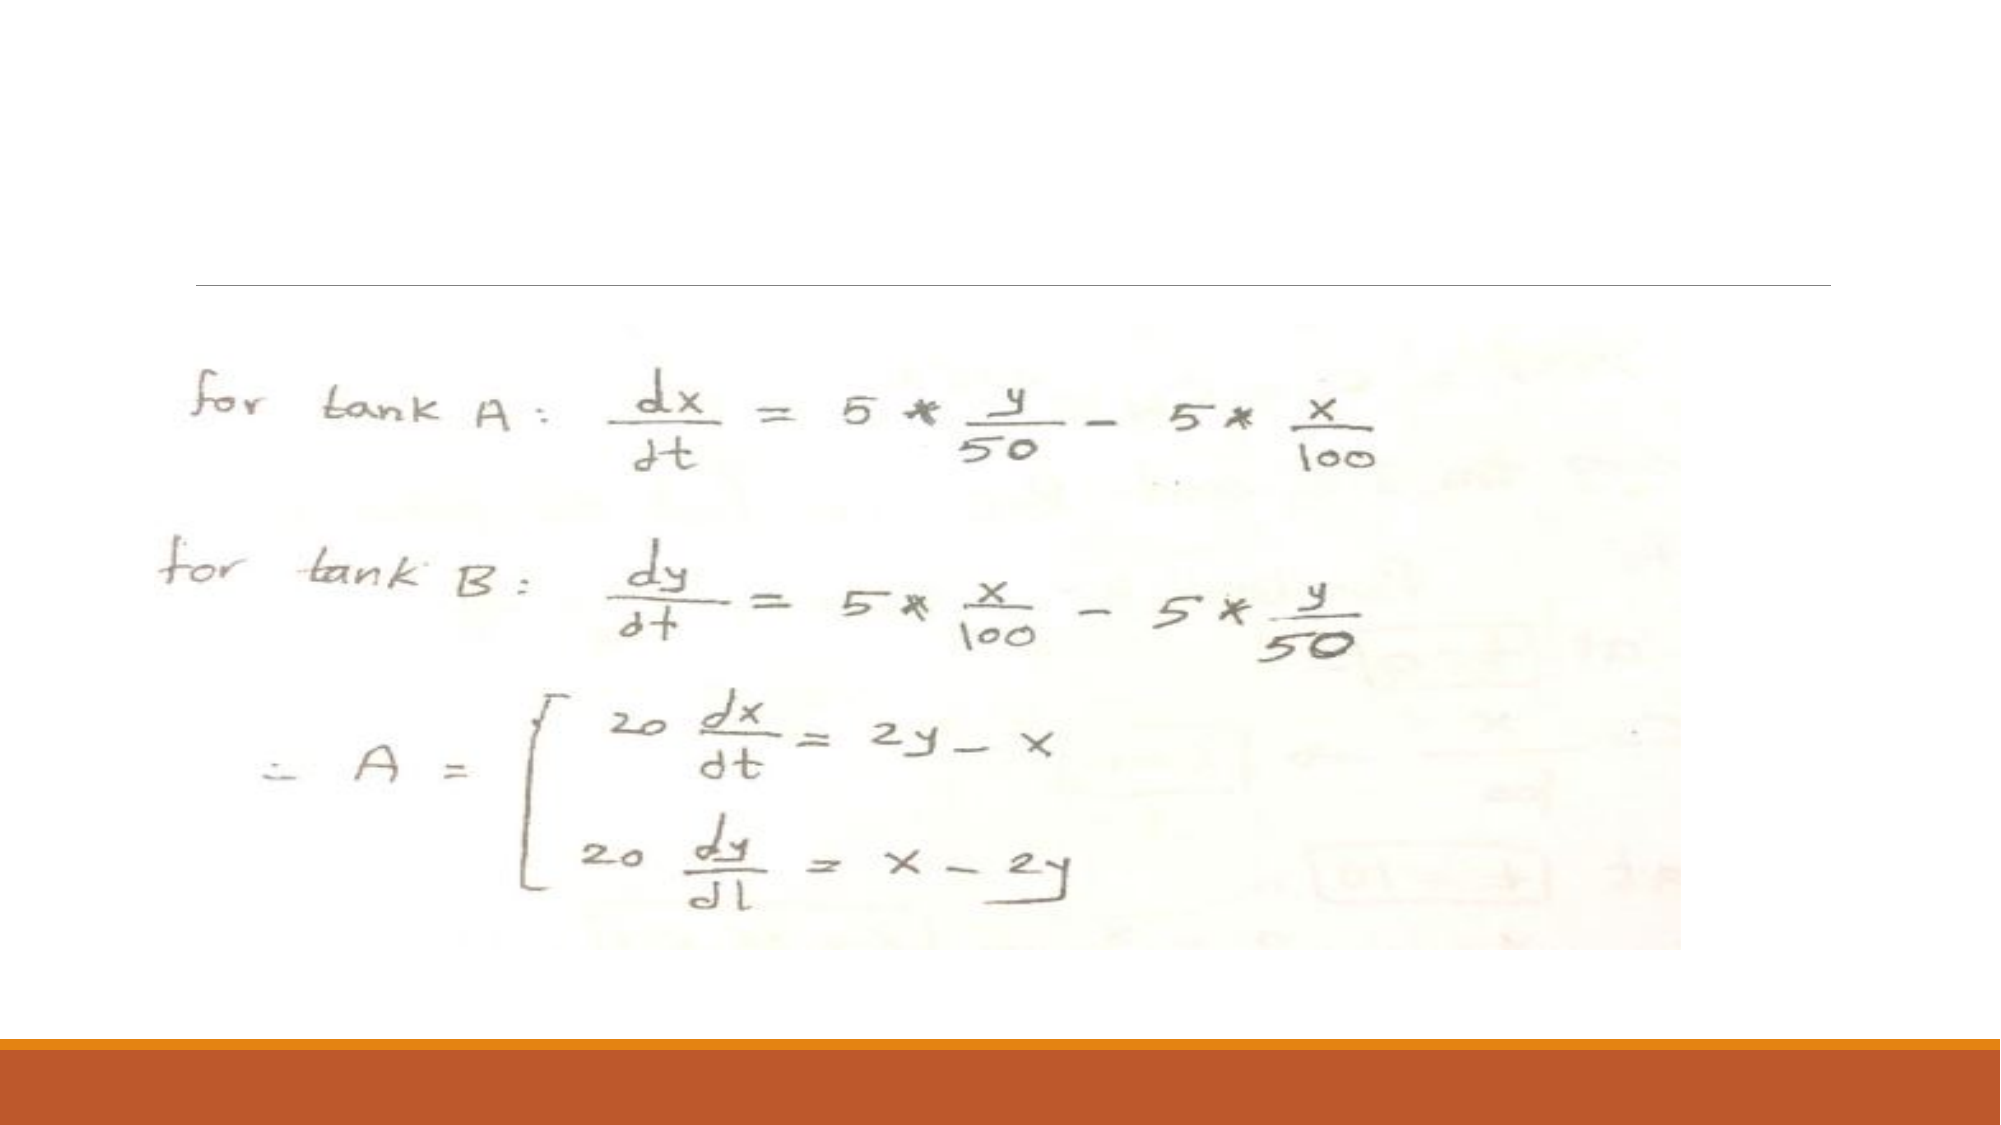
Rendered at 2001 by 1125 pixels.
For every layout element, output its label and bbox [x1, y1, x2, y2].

list [153, 324, 1681, 951]
